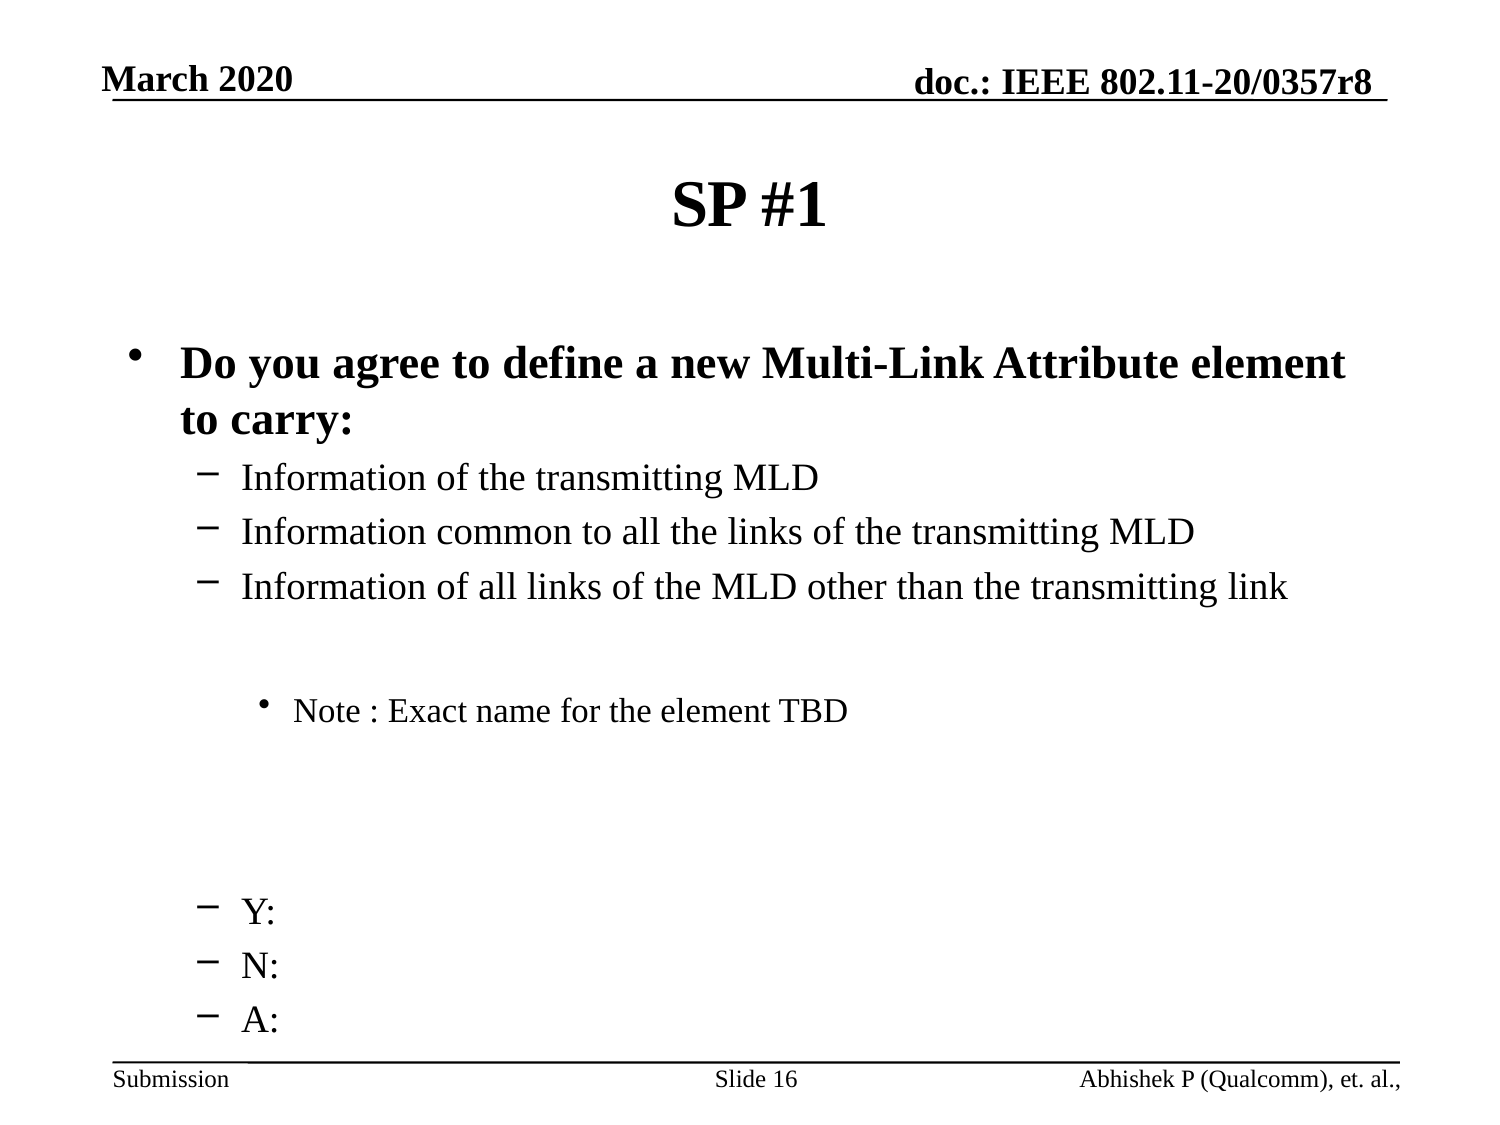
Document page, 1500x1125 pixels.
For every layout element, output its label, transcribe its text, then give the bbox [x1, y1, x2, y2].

footer Abhishek P (Qualcomm), et. al., [949, 1061, 1402, 1093]
slide_number Slide 16 [712, 1061, 801, 1093]
title SP #1 [112, 112, 1388, 288]
list Do you agree to define a new Multi-Link Attribute element to carry: Information of the transmitting MLD Information common to all the links of the transmitting MLD Information of all links of the MLD other than the transmitting link Note : Exact name for the element TBD Y: N: A: [112, 324, 1388, 1052]
